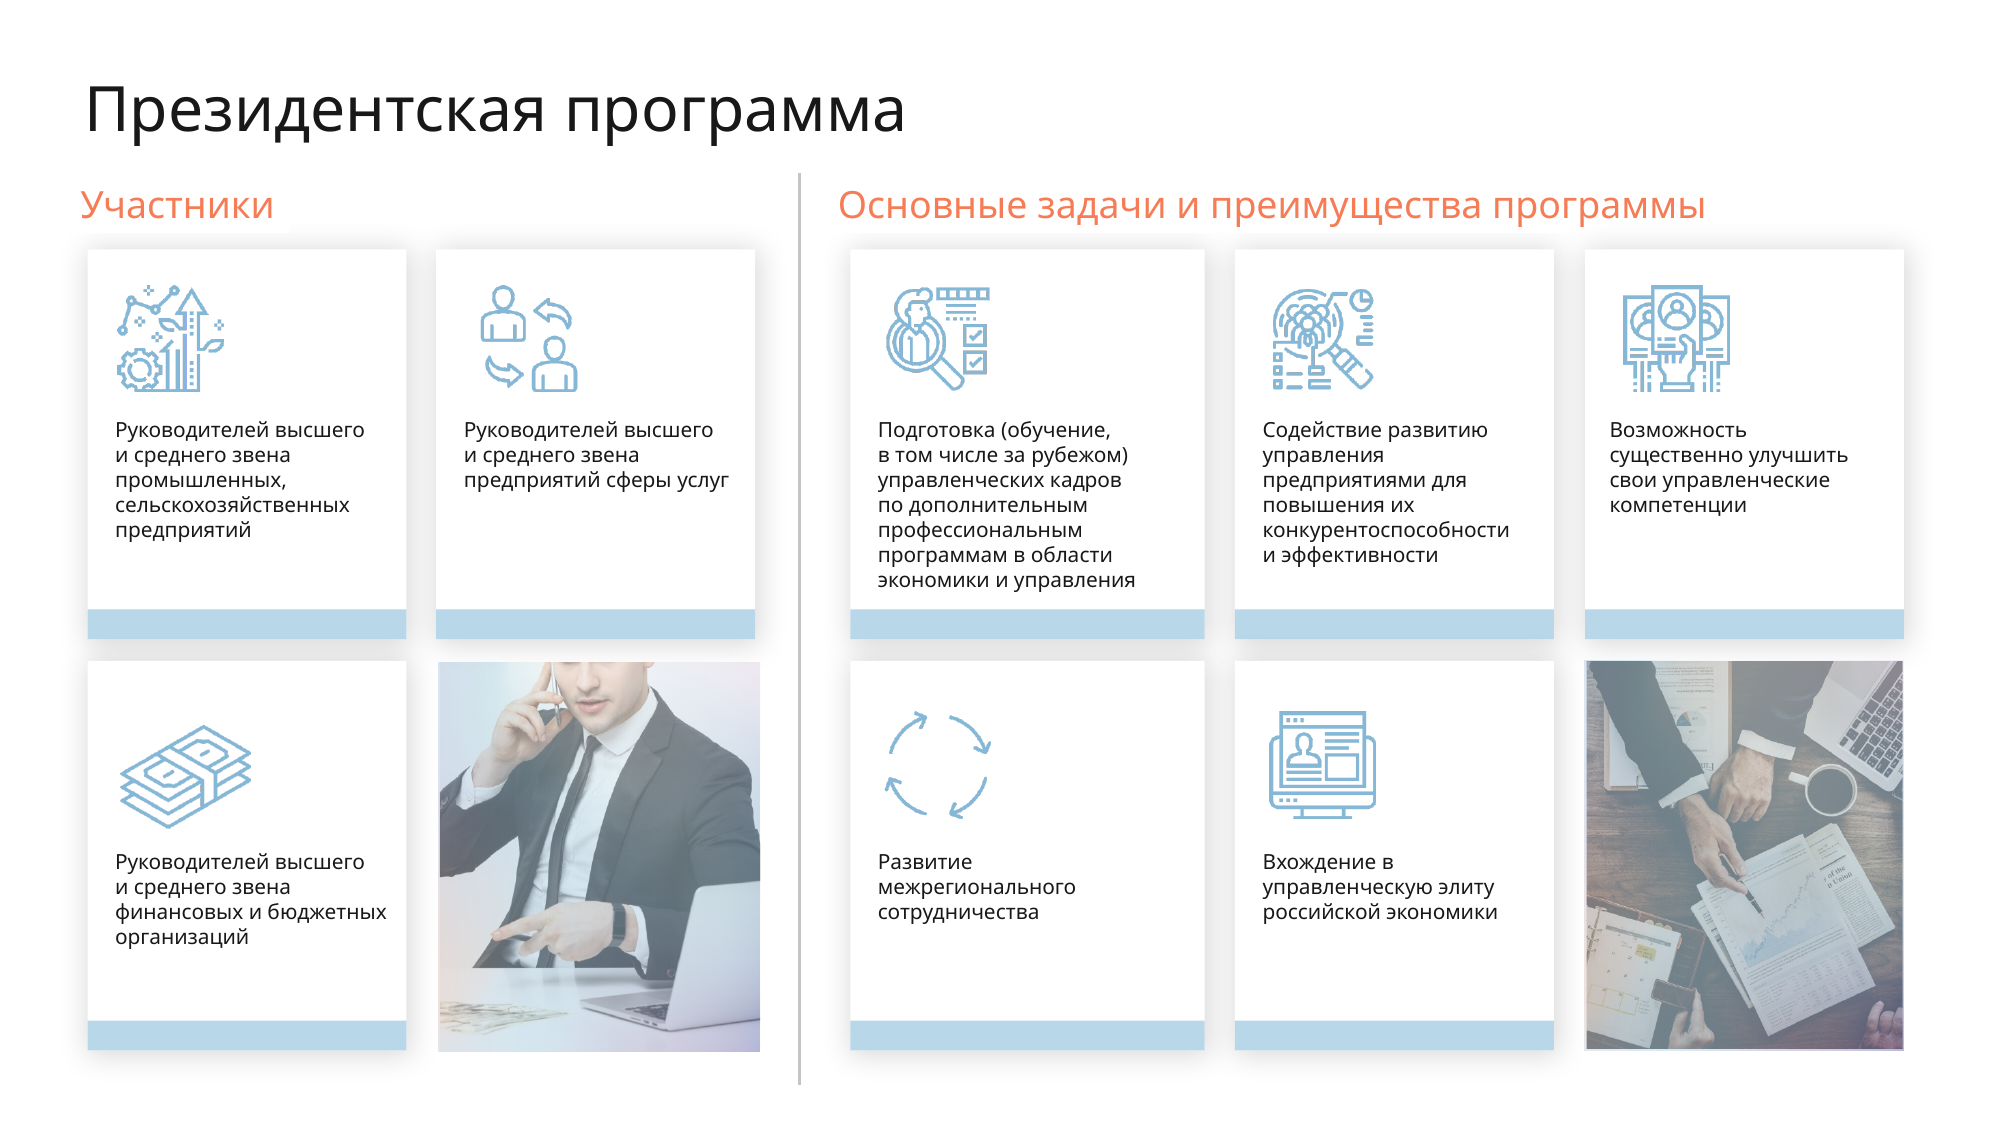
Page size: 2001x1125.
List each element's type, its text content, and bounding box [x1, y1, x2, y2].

text_box [849, 1020, 1206, 1051]
picture [1584, 660, 1904, 1051]
text_box Возможность существенно улучшить свои управленческие компетенции [1594, 409, 1904, 524]
text_box Президентская программа [82, 61, 1917, 145]
text_box Руководителей высшего и среднего звена финансовых и бюджетных организаций [100, 841, 405, 956]
text_box Основные задачи и преимущества программы [823, 173, 1723, 234]
text_box Участники [65, 173, 290, 234]
text_box [87, 249, 407, 608]
text_box [850, 249, 1205, 608]
text_box [87, 608, 407, 640]
text_box Подготовка (обучение, в том числе за рубежом) управленческих кадров по дополнительным профессиональным программам в области экономики и управления [863, 409, 1203, 599]
text_box Развитие межрегионального сотрудничества [863, 841, 1178, 931]
text_box [435, 608, 756, 640]
text_box [1584, 608, 1905, 640]
picture [475, 285, 582, 392]
picture [1623, 285, 1730, 392]
picture [438, 662, 761, 1052]
picture [884, 711, 991, 819]
picture [884, 285, 991, 392]
text_box Руководителей высшего и среднего звена промышленных, сельскохозяйственных предприятий [100, 409, 381, 549]
text_box Руководителей высшего и среднего звена предприятий сферы услуг [449, 409, 749, 500]
text_box [87, 1020, 407, 1051]
text_box [87, 660, 407, 1020]
text_box Вхождение в управленческую элиту российской экономики [1247, 841, 1541, 931]
text_box [1585, 249, 1904, 608]
text_box [436, 249, 756, 608]
text_box Содействие развитию управления предприятиями для повышения их конкурентоспособности и эффективности [1247, 409, 1554, 574]
text_box [1234, 1020, 1555, 1051]
text_box [1234, 608, 1555, 640]
picture [1269, 285, 1376, 392]
text_box [1234, 249, 1554, 608]
text_box [850, 660, 1205, 1020]
picture [117, 285, 224, 392]
text_box [849, 608, 1206, 640]
text_box [1234, 660, 1554, 1020]
picture [1269, 711, 1376, 819]
picture [120, 711, 251, 842]
